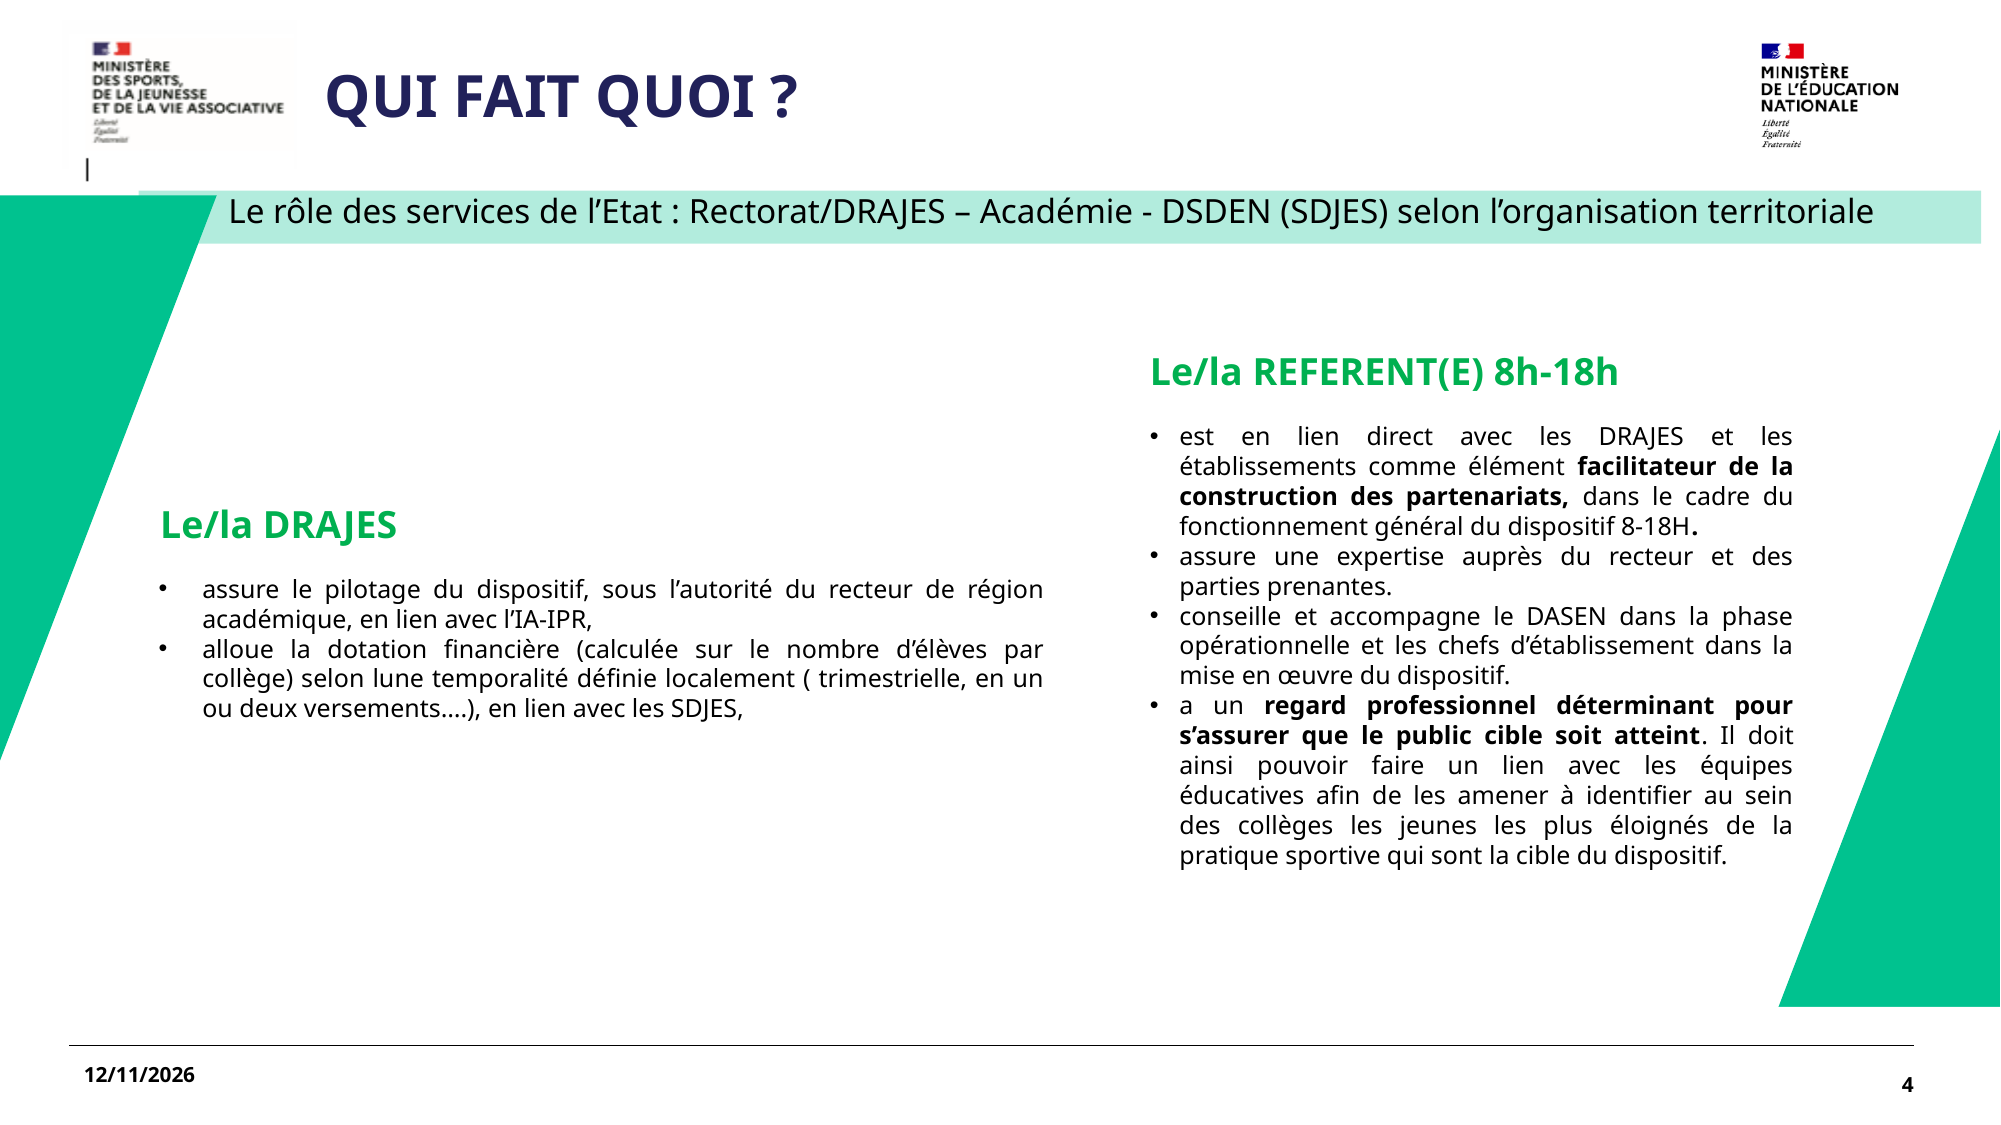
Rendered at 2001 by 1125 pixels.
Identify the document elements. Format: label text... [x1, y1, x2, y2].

text_box Le/la DRAJES assure le pilotage du dispositif, sous l’autorité du recteur de région académique, en lien avec l’IA-IPR, alloue la dotation financière (calculée sur le nombre d’élèves par collège) selon lune temporalité définie localement ( trimestrielle, en un ou deux versements….), en lien avec les SDJES, [70, 493, 1060, 761]
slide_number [69, 1046, 519, 1107]
picture [62, 20, 297, 183]
text_box Le/la REFERENT(E) 8h-18h est en lien direct avec les DRAJES et les établissements comme élément facilitateur de la construction des partenariats, dans le cadre du fonctionnement général du dispositif 8-18H. assure une expertise auprès du recteur et des parties prenantes. conseille et accompagne le DASEN dans la phase opérationnelle et les chefs d’établissement dans la mise en œuvre du dispositif. a un regard professionnel déterminant pour s’assurer que le public cible soit atteint. Il doit ainsi pouvoir faire un lien avec les équipes éducatives afin de les amener à identifier au sein des collèges les jeunes les plus éloignés de la pratique sportive qui sont la cible du dispositif. [1059, 340, 1809, 907]
slide_number 4 [1618, 1046, 1914, 1125]
title Qui fait quoi ? [306, 24, 1719, 173]
text_box Le rôle des services de l’Etat : Rectorat/DRAJES – Académie - DSDEN (SDJES) selon l’organisation territoriale [138, 190, 1982, 244]
picture [1743, 34, 1914, 157]
